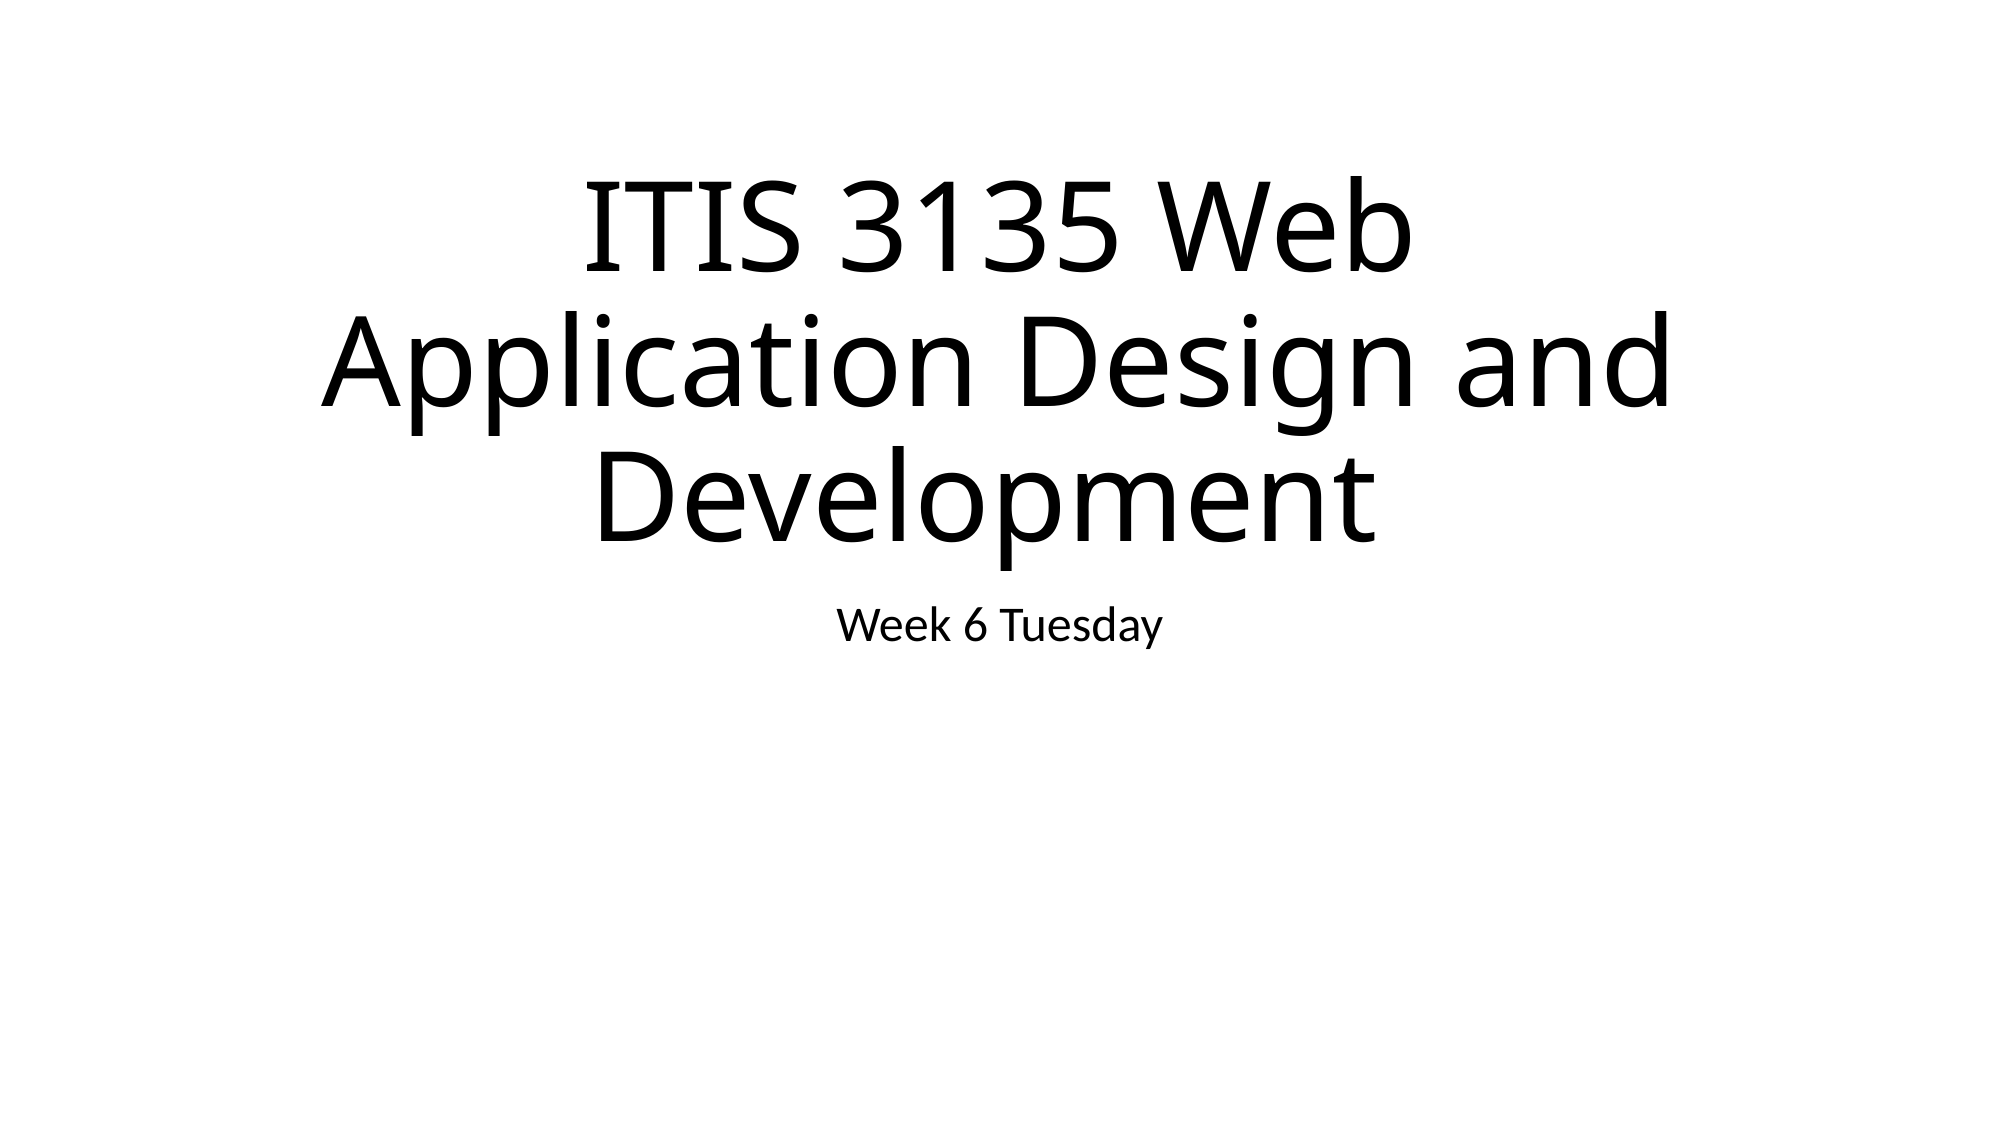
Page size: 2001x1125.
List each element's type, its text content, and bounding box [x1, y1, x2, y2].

subtitle Week 6 Tuesday [249, 590, 1750, 863]
title ITIS 3135 Web Application Design and Development [249, 184, 1750, 576]
